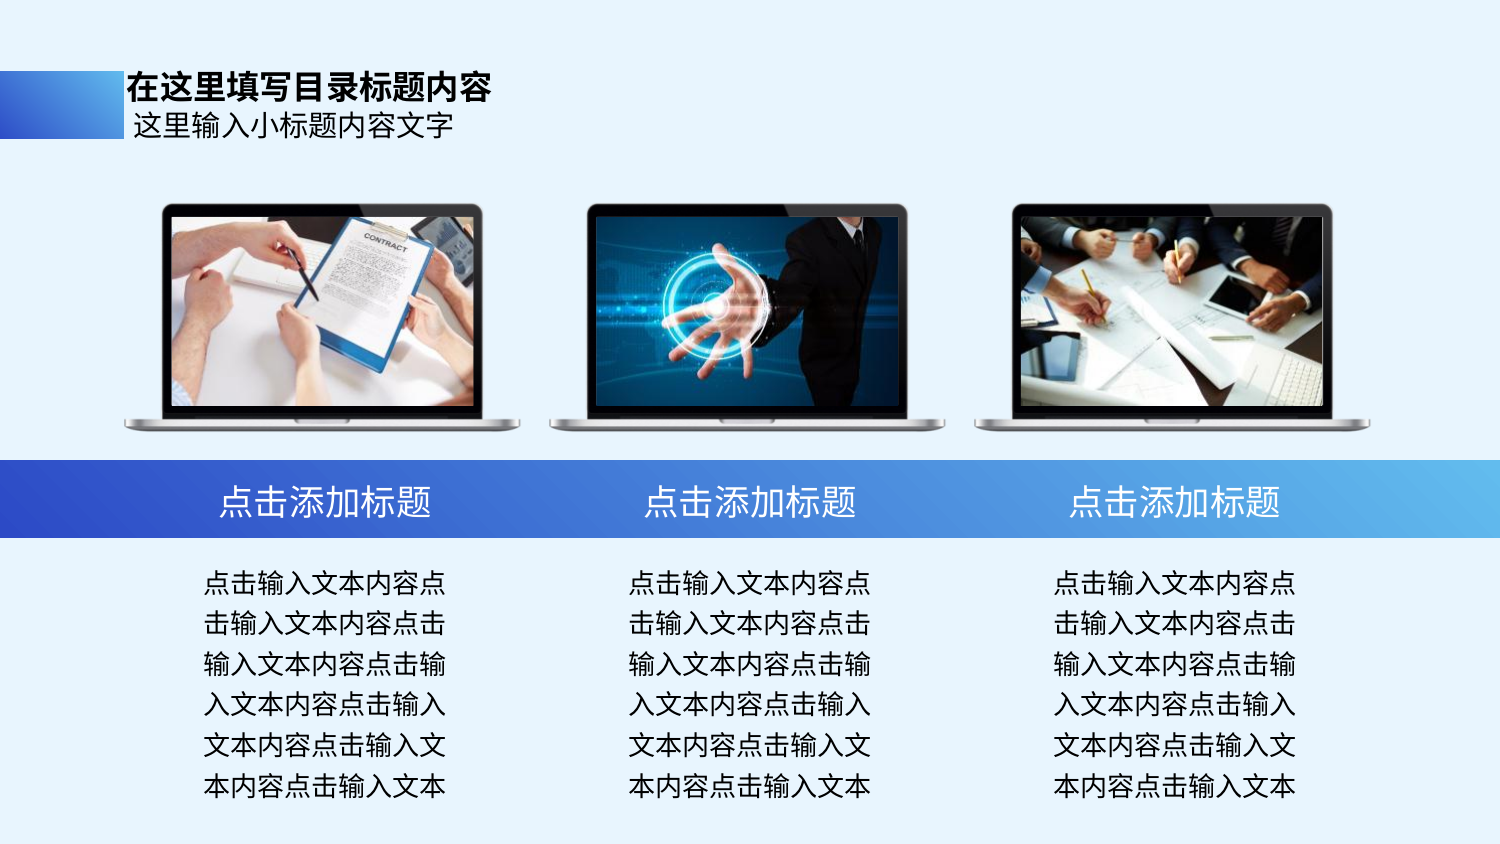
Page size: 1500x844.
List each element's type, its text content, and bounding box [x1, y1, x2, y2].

text_box 点击添加标题 [632, 474, 868, 528]
text_box [0, 458, 1500, 540]
text_box 这里输入小标题内容文字 [118, 99, 471, 150]
text_box 在这里填写目录标题内容 [112, 59, 538, 114]
text_box 点击添加标题 [207, 474, 443, 528]
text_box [107, 185, 543, 449]
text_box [543, 185, 956, 449]
text_box 点击添加标题 [1057, 474, 1293, 528]
text_box 点击输入文本内容点击输入文本内容点击输入文本内容点击输入文本内容点击输入文本内容点击输入文本内容点击输入文本 [181, 552, 469, 808]
text_box 点击输入文本内容点击输入文本内容点击输入文本内容点击输入文本内容点击输入文本内容点击输入文本内容点击输入文本 [1031, 552, 1319, 808]
text_box 点击输入文本内容点击输入文本内容点击输入文本内容点击输入文本内容点击输入文本内容点击输入文本内容点击输入文本 [606, 552, 894, 808]
text_box [0, 69, 118, 140]
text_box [957, 185, 1393, 449]
